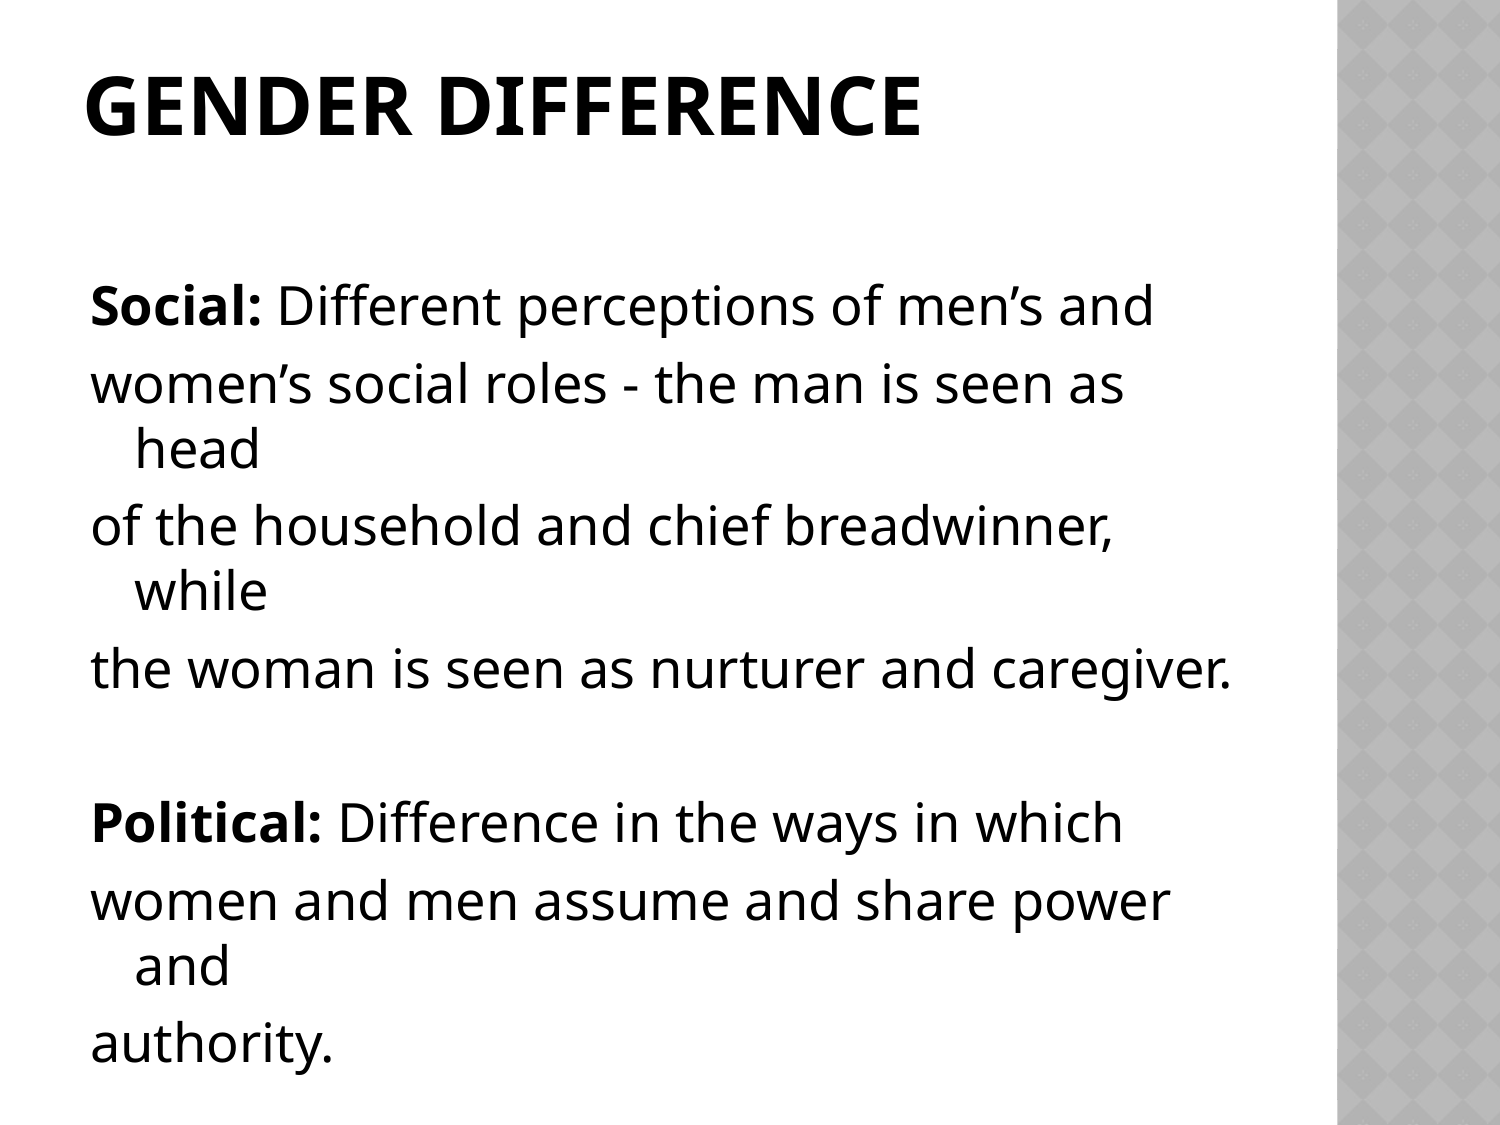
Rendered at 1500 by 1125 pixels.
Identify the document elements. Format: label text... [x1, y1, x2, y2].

list Social: Different perceptions of men’s and women’s social roles - the man is seen as head of the household and chief breadwinner, while the woman is seen as nurturer and caregiver. Political: Difference in the ways in which women and men assume and share power and authority. [74, 263, 1263, 1060]
title Gender Difference [75, 52, 1263, 241]
